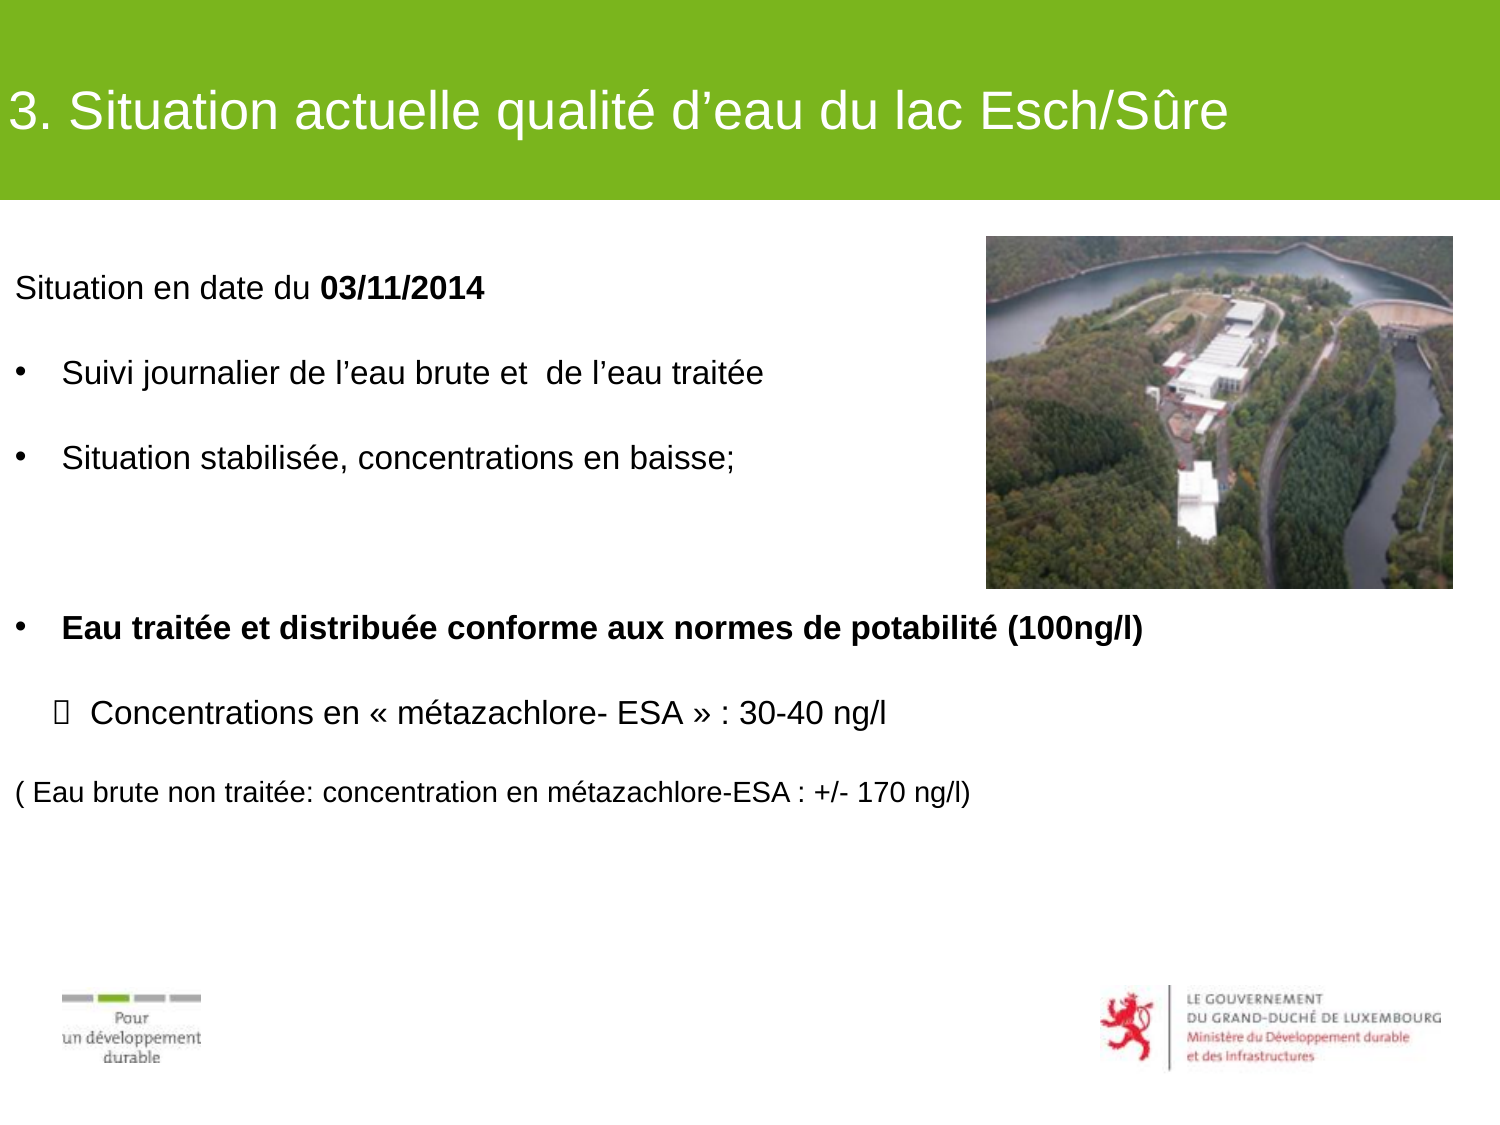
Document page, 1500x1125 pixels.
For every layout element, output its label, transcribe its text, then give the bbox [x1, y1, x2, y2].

text_box 3. Situation actuelle qualité d’eau du lac Esch/Sûre [0, 68, 1500, 148]
text_box Situation en date du 03/11/2014 Suivi journalier de l’eau brute et de l’eau traitée Situation stabilisée, concentrations en baisse; Eau traitée et distribuée conforme aux normes de potabilité (100ng/l)  Concentrations en « métazachlore- ESA » : 30-40 ng/l ( Eau brute non traitée: concentration en métazachlore-ESA : +/- 170 ng/l) [0, 239, 1500, 1125]
picture [985, 236, 1454, 589]
